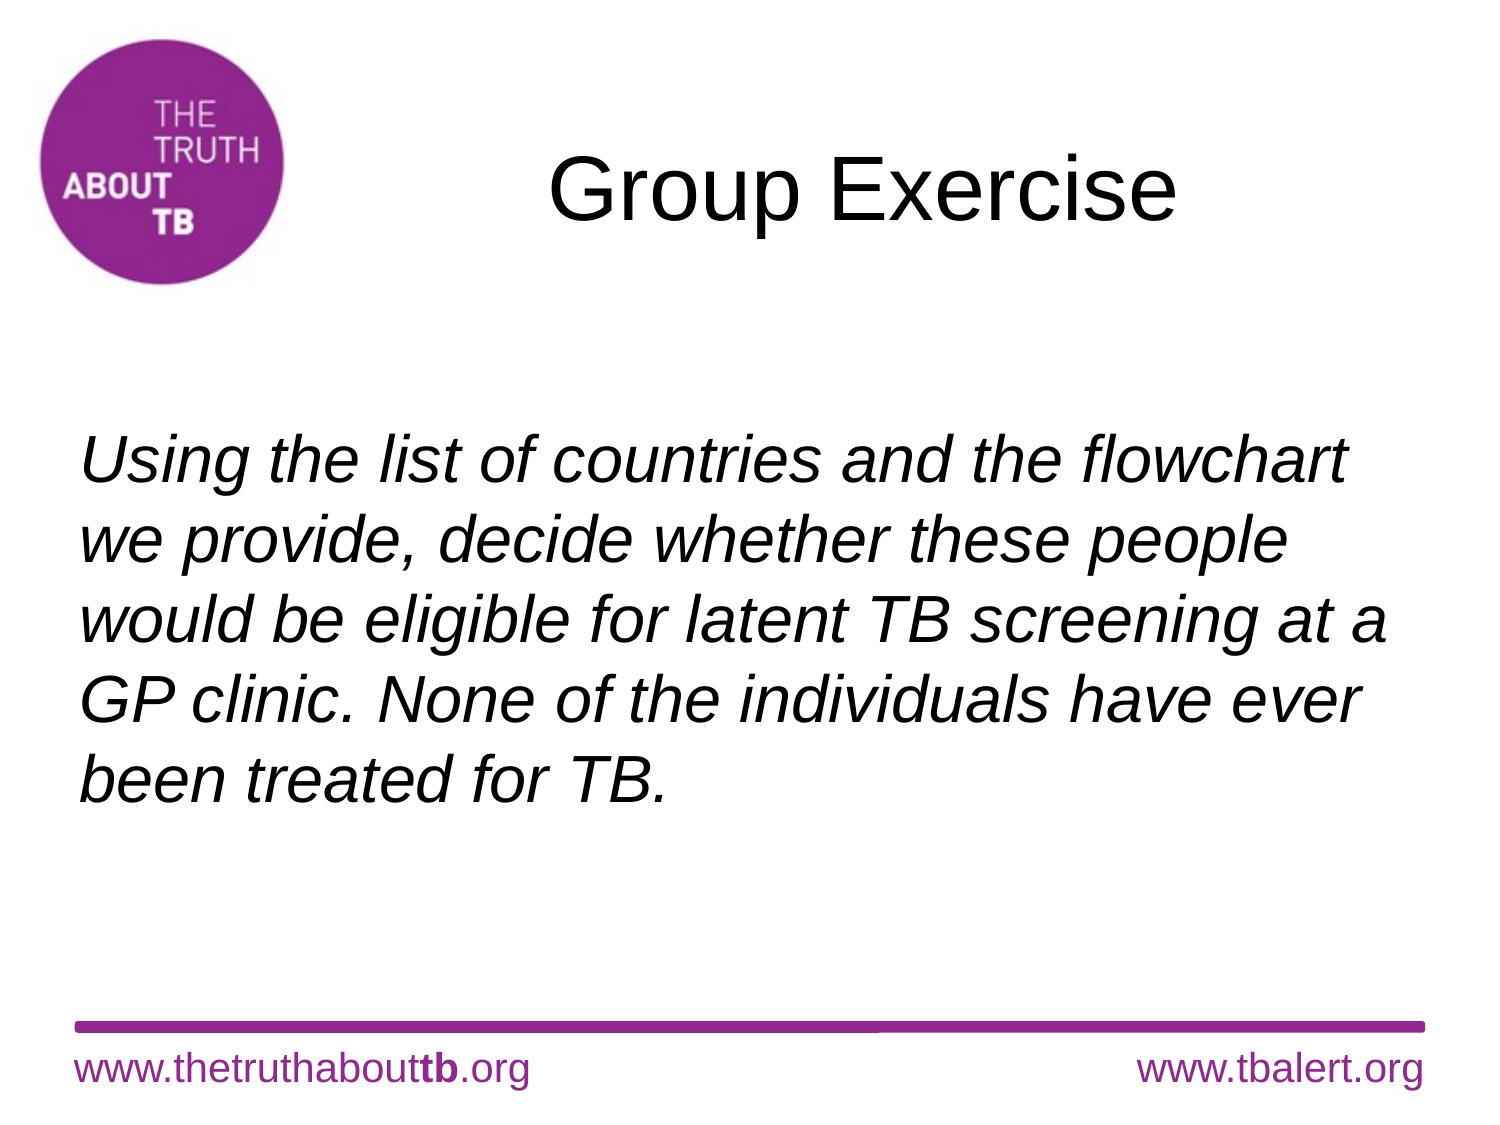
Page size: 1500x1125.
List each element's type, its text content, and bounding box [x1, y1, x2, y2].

text_box Using the list of countries and the flowchart we provide, decide whether these people would be eligible for latent TB screening at a GP clinic. None of the individuals have ever been treated for TB. [64, 408, 1459, 824]
picture [29, 29, 295, 295]
title Group Exercise [301, 90, 1427, 278]
